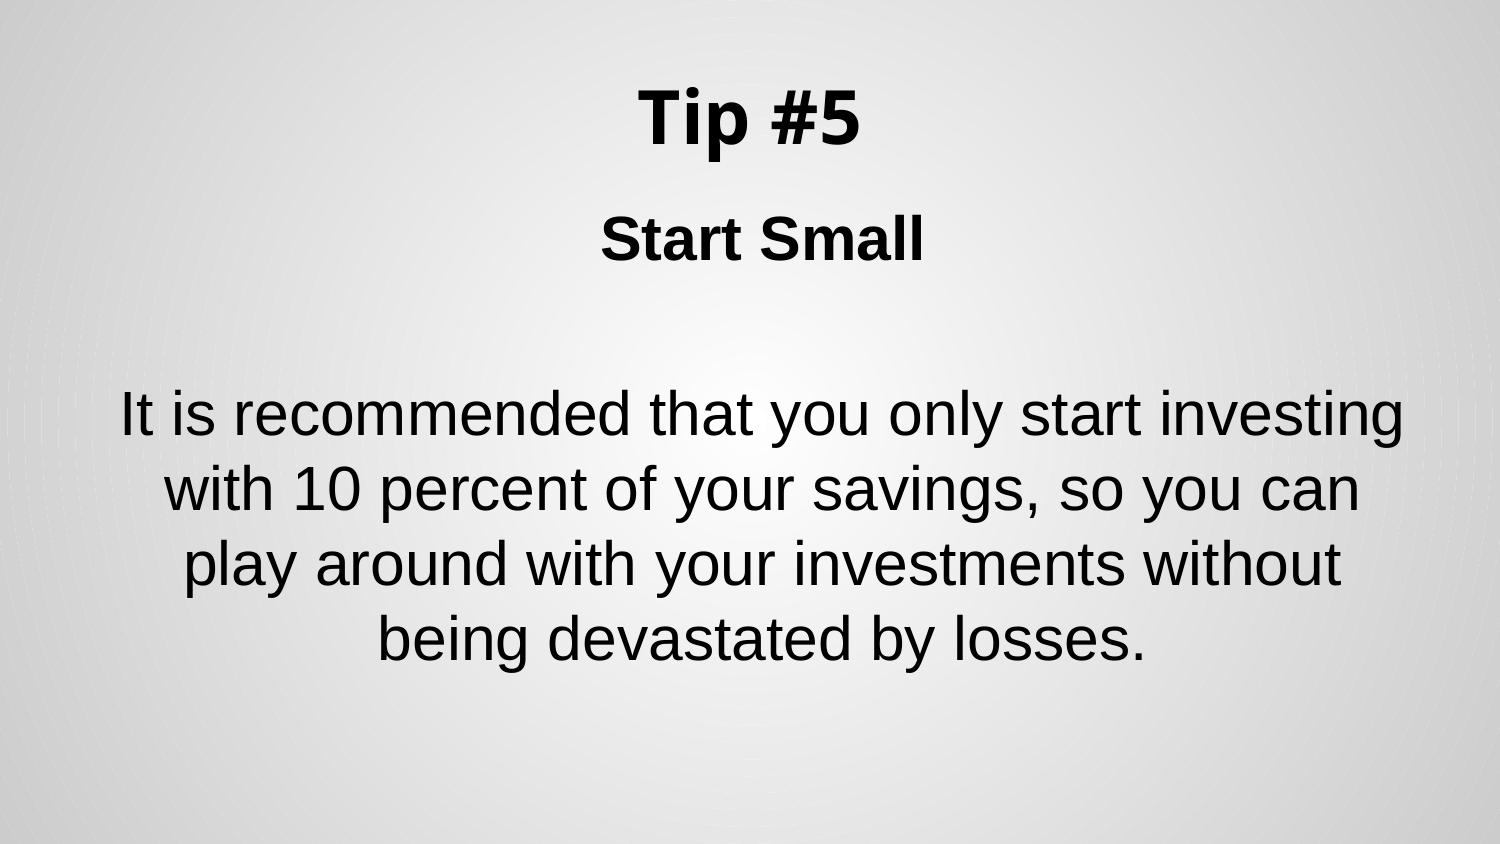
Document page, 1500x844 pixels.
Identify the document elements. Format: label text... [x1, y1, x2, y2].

list Start Small It is recommended that you only start investing with 10 percent of your savings, so you can play around with your investments without being devastated by losses. [101, 183, 1425, 762]
title Tip #5 [75, 33, 1425, 175]
